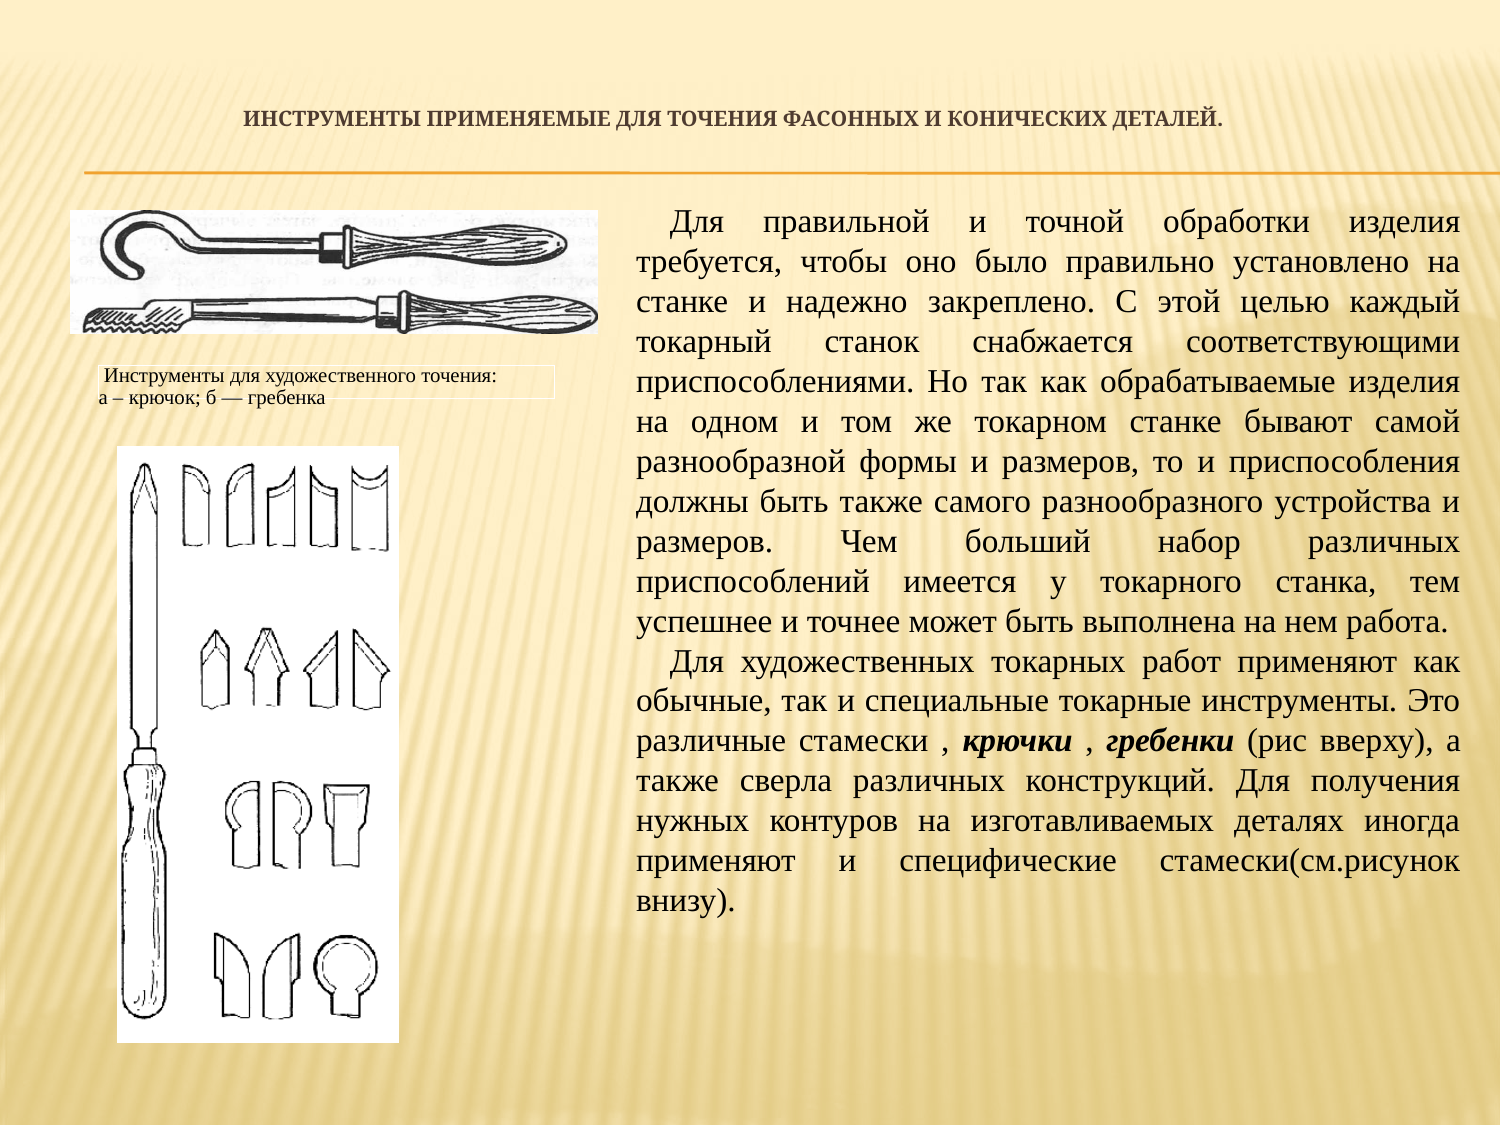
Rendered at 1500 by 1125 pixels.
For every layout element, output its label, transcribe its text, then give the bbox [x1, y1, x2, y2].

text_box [69, 210, 598, 399]
text_box Для правильной и точной обработки изделия требуется, чтобы оно было правильно установлено на станке и надежно закреплено. С этой целью каждый токарный станок снабжается соответствующими приспособлениями. Но так как обрабатываемые изделия на одном и том же токарном станке бывают самой разнообразной формы и размеров, то и приспособления должны быть также самого разнообразного устройства и размеров. Чем больший набор различных приспособлений имеется у токарного станка, тем успешнее и точнее может быть выполнена на нем работа. Для художественных токарных работ применяют как обычные, так и специальные токарные инструменты. Это различные стамески , крючки , гребенки (рис вверху), а также сверла различных конструкций. Для получения нужных контуров на изготавливаемых деталях иногда применяют и специфические стамески(см.рисунок внизу). [621, 192, 1477, 966]
title Инструменты применяемые для точения фасонных и конических деталей. [23, 46, 1449, 185]
picture [116, 446, 399, 1044]
